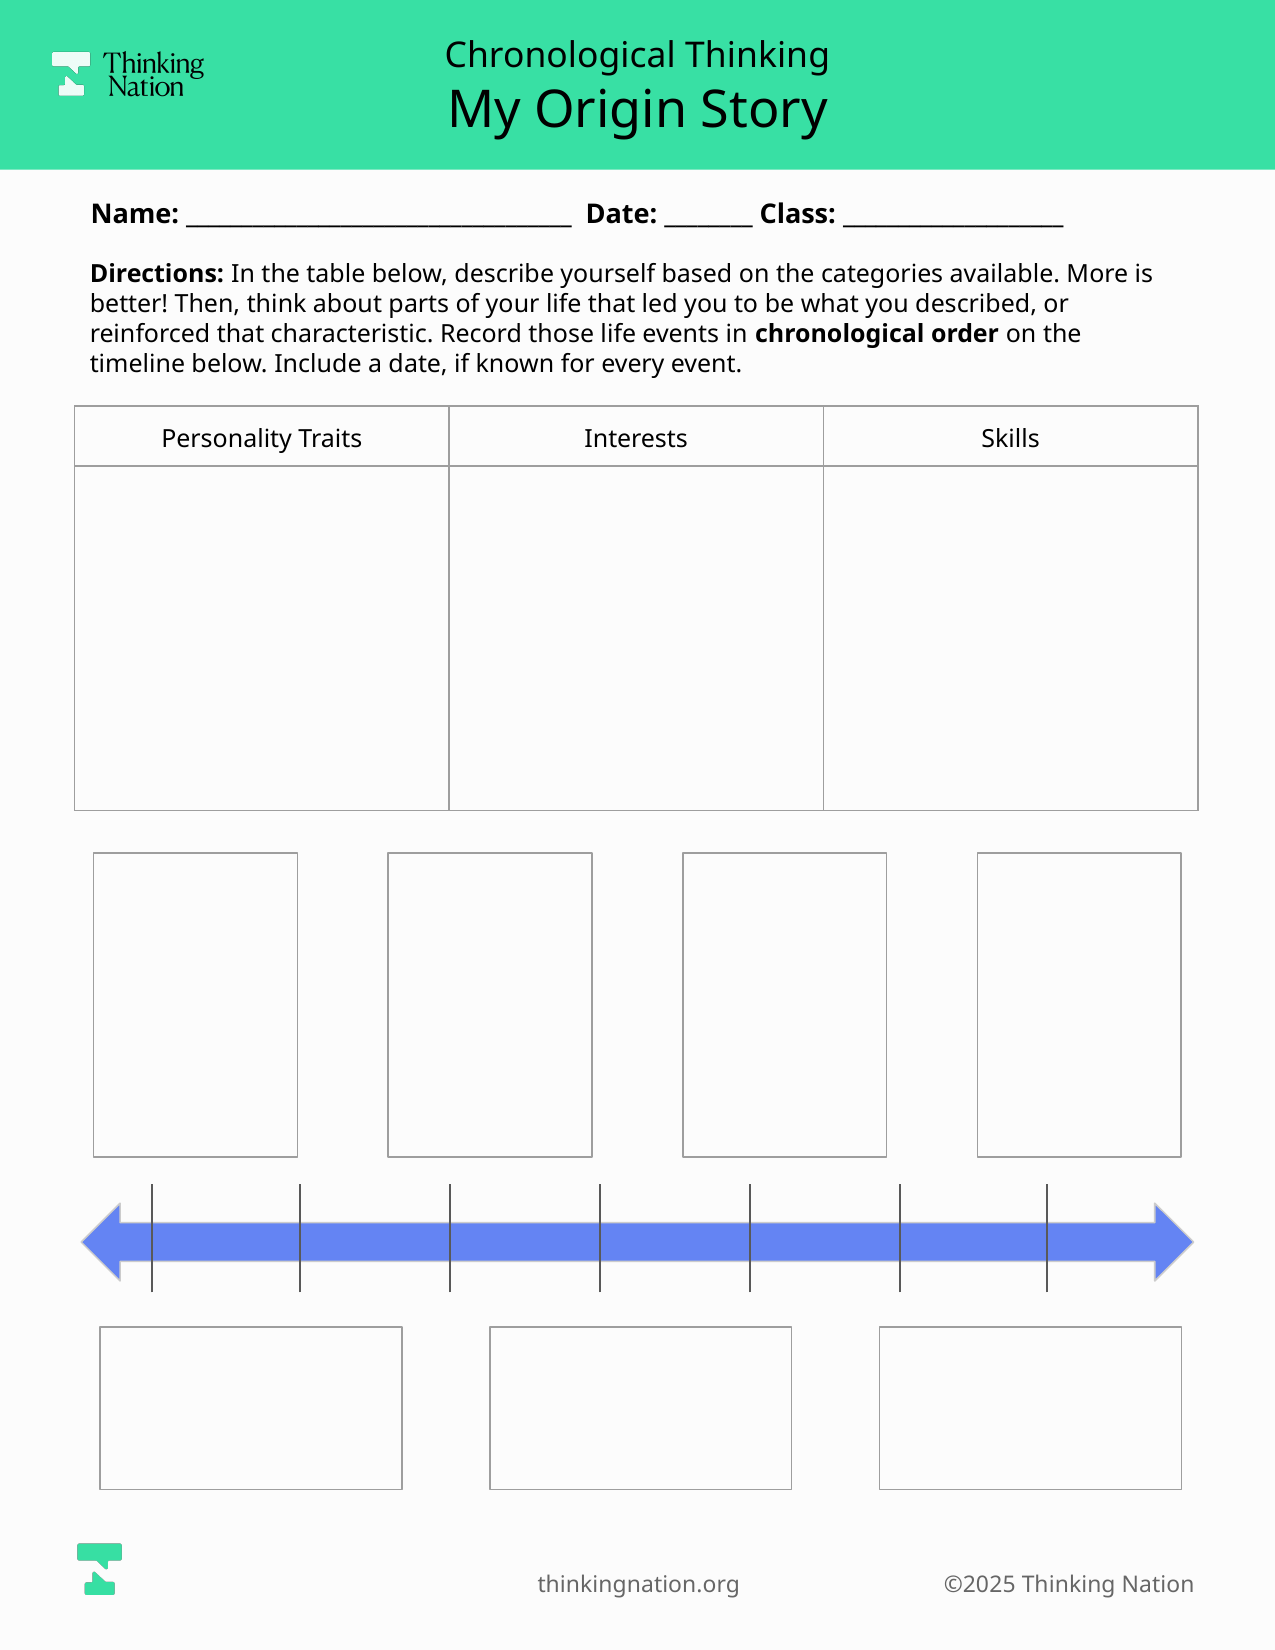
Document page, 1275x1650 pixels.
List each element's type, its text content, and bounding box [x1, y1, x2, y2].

table_cell [75, 467, 448, 810]
text_box [93, 853, 298, 1158]
text_box [388, 853, 593, 1158]
picture [63, 1533, 135, 1605]
text_box thinkingnation.org [488, 1553, 790, 1605]
text_box [157, 1222, 295, 1262]
text_box [682, 853, 887, 1158]
text_box [489, 1327, 792, 1490]
text_box [904, 1222, 1042, 1262]
text_box [977, 853, 1182, 1158]
table_cell [450, 467, 823, 810]
table_header Personality Traits [75, 407, 448, 465]
picture [35, 37, 210, 110]
text_box ©2025 Thinking Nation [909, 1553, 1211, 1605]
text_box [879, 1327, 1182, 1490]
text_box [81, 1203, 147, 1281]
table_cell [824, 467, 1197, 810]
text_box [100, 1327, 402, 1490]
text_box [304, 1222, 445, 1262]
text_box [604, 1222, 745, 1262]
text_box [754, 1222, 895, 1262]
text_box [454, 1222, 595, 1262]
table_header Interests [450, 407, 823, 465]
table_header Skills [824, 407, 1197, 465]
text_box [1051, 1203, 1194, 1281]
text_box Name: ___________________________________ Date: ________ Class: ____________________ [74, 180, 1199, 243]
text_box Chronological Thinking My Origin Story [0, 0, 1275, 170]
text_box Directions: In the table below, describe yourself based on the categories available. More is better! Then, think about parts of your life that led you to be what you described, or reinforced that characteristic. Record those life events in chronological order on the timeline below. Include a date, if known for every event. [74, 243, 1199, 392]
